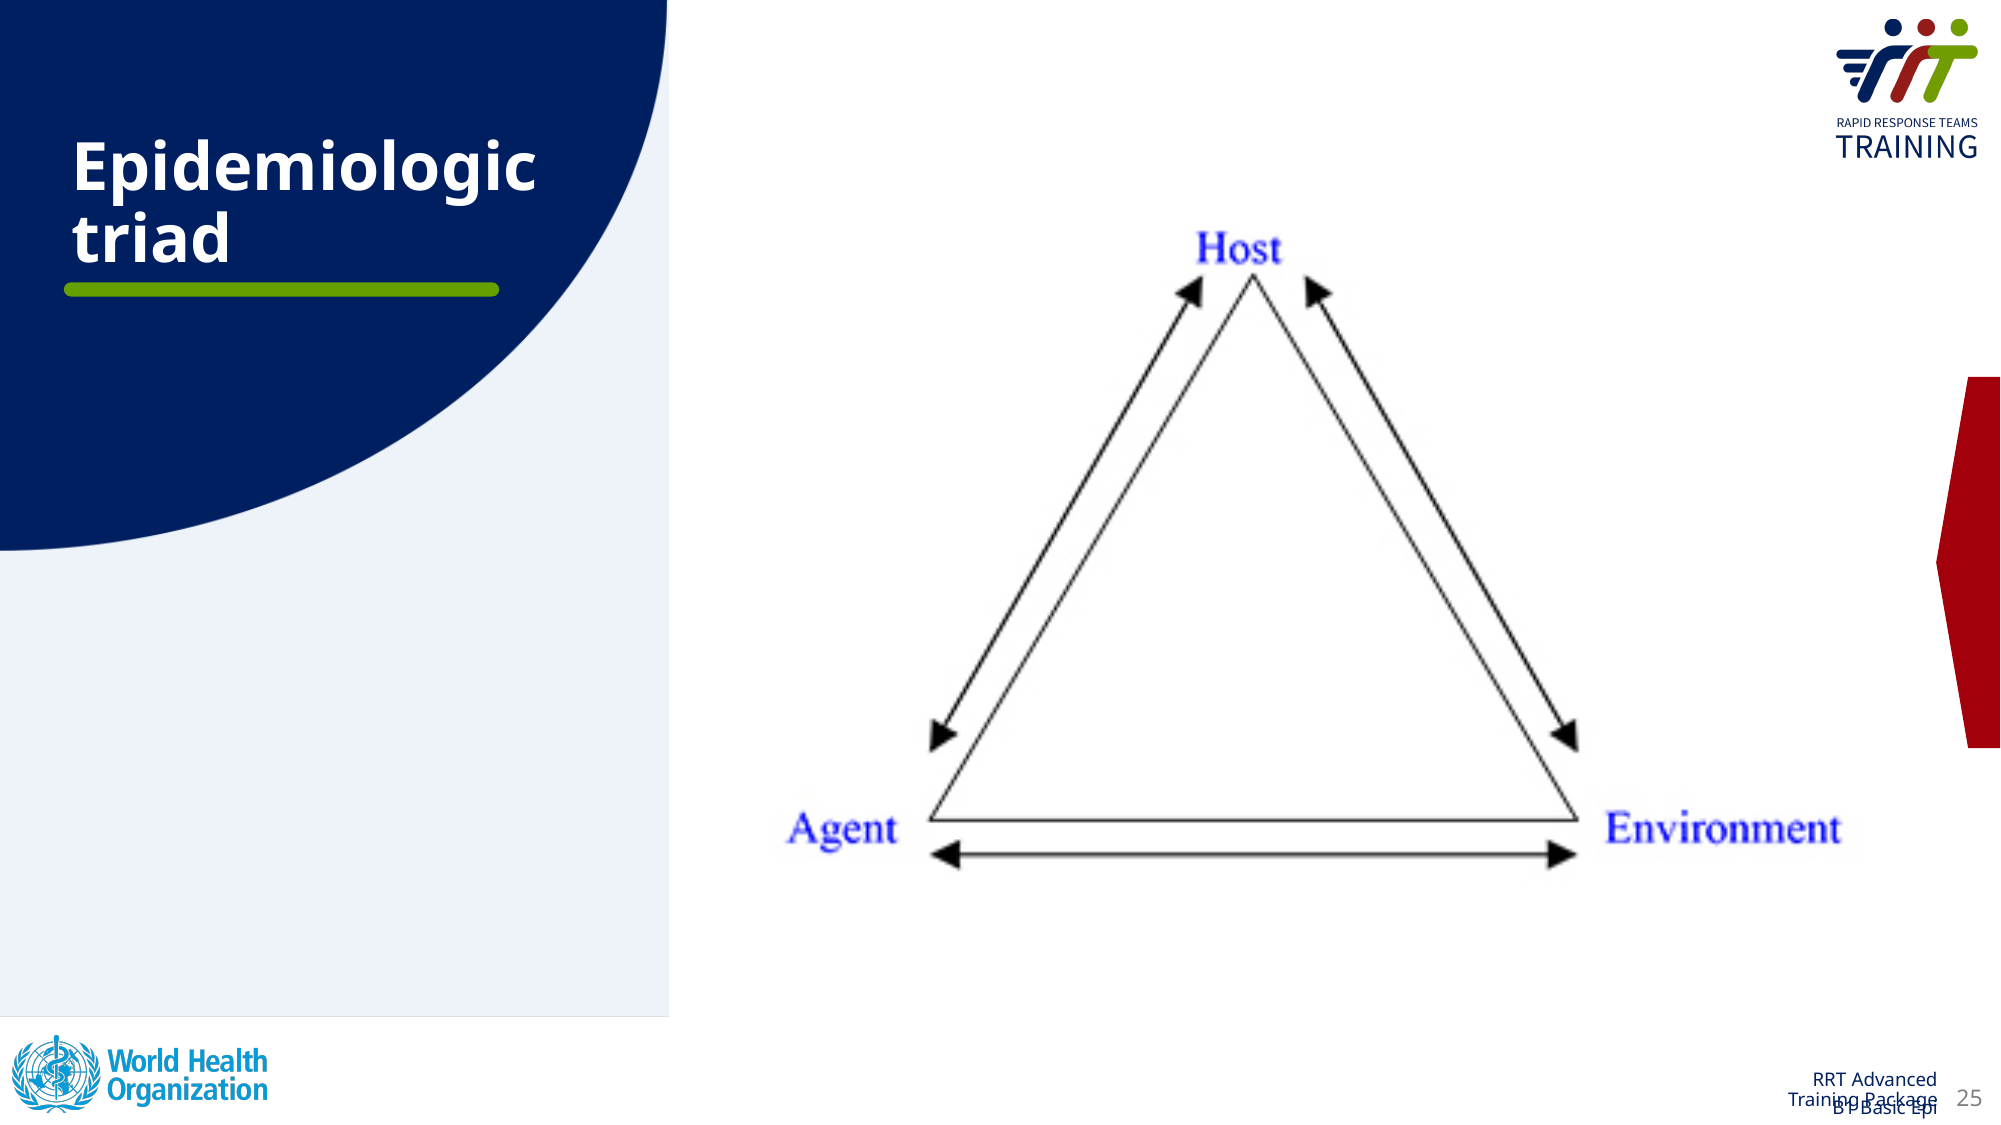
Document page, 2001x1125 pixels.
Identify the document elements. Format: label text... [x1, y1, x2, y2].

text_box [63, 290, 500, 297]
picture [0, 0, 669, 1018]
title Epidemiologic triad [63, 120, 600, 290]
picture [12, 1035, 267, 1113]
picture [58, 1050, 64, 1058]
picture [676, 207, 1907, 918]
picture [12, 1083, 48, 1113]
picture [1835, 19, 1978, 167]
